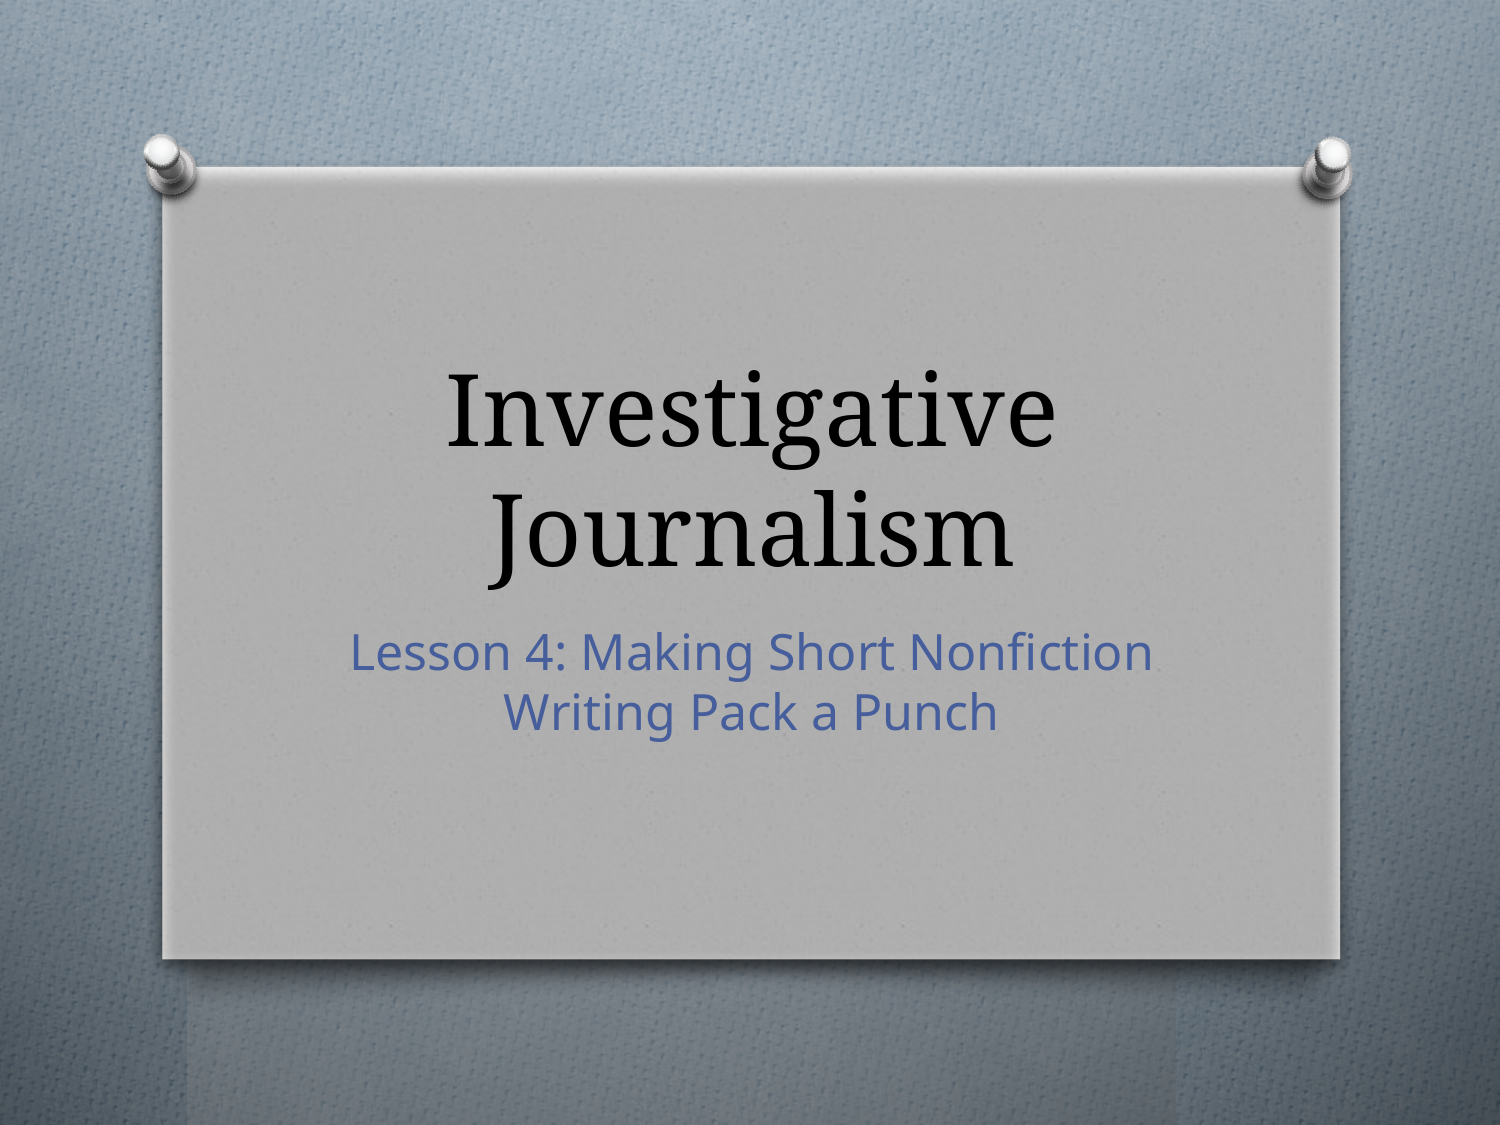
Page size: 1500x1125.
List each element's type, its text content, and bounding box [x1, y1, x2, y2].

picture [1274, 109, 1396, 230]
title Investigative Journalism [283, 294, 1223, 595]
subtitle Lesson 4: Making Short Nonfiction Writing Pack a Punch [283, 612, 1221, 863]
picture [112, 100, 235, 224]
